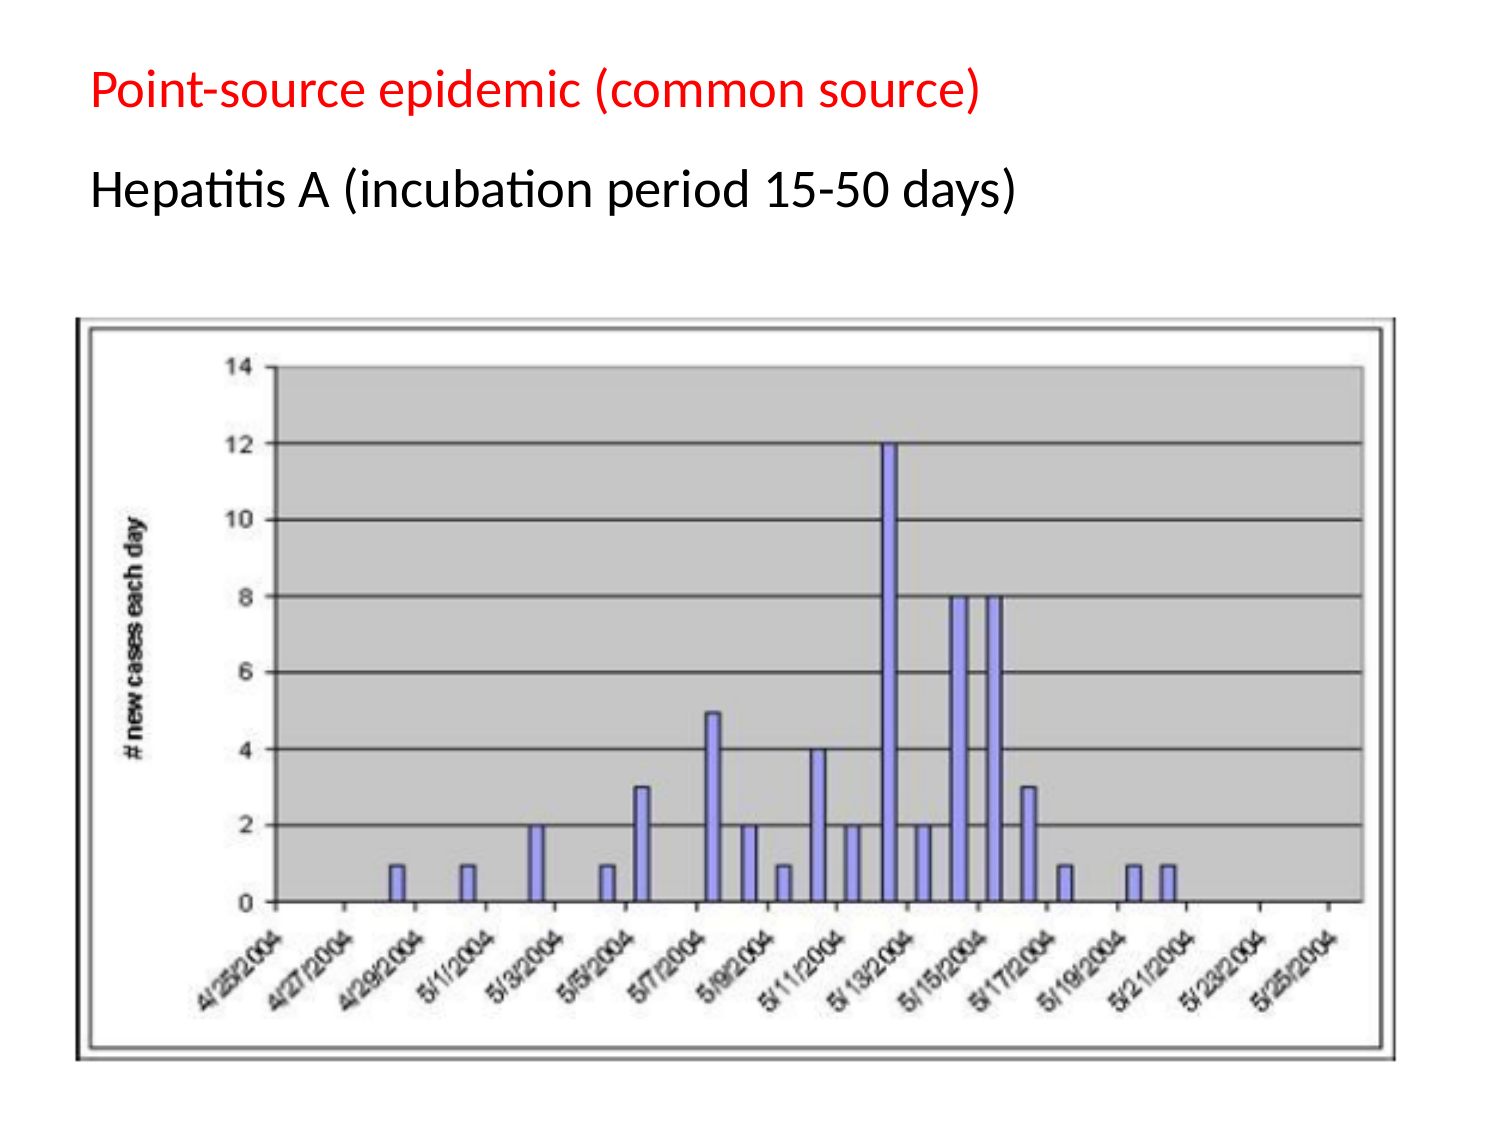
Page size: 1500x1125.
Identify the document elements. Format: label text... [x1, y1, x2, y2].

picture [49, 287, 1426, 1076]
title Point-source epidemic (common source) Hepatitis A (incubation period 15-50 days) [75, 45, 1425, 233]
